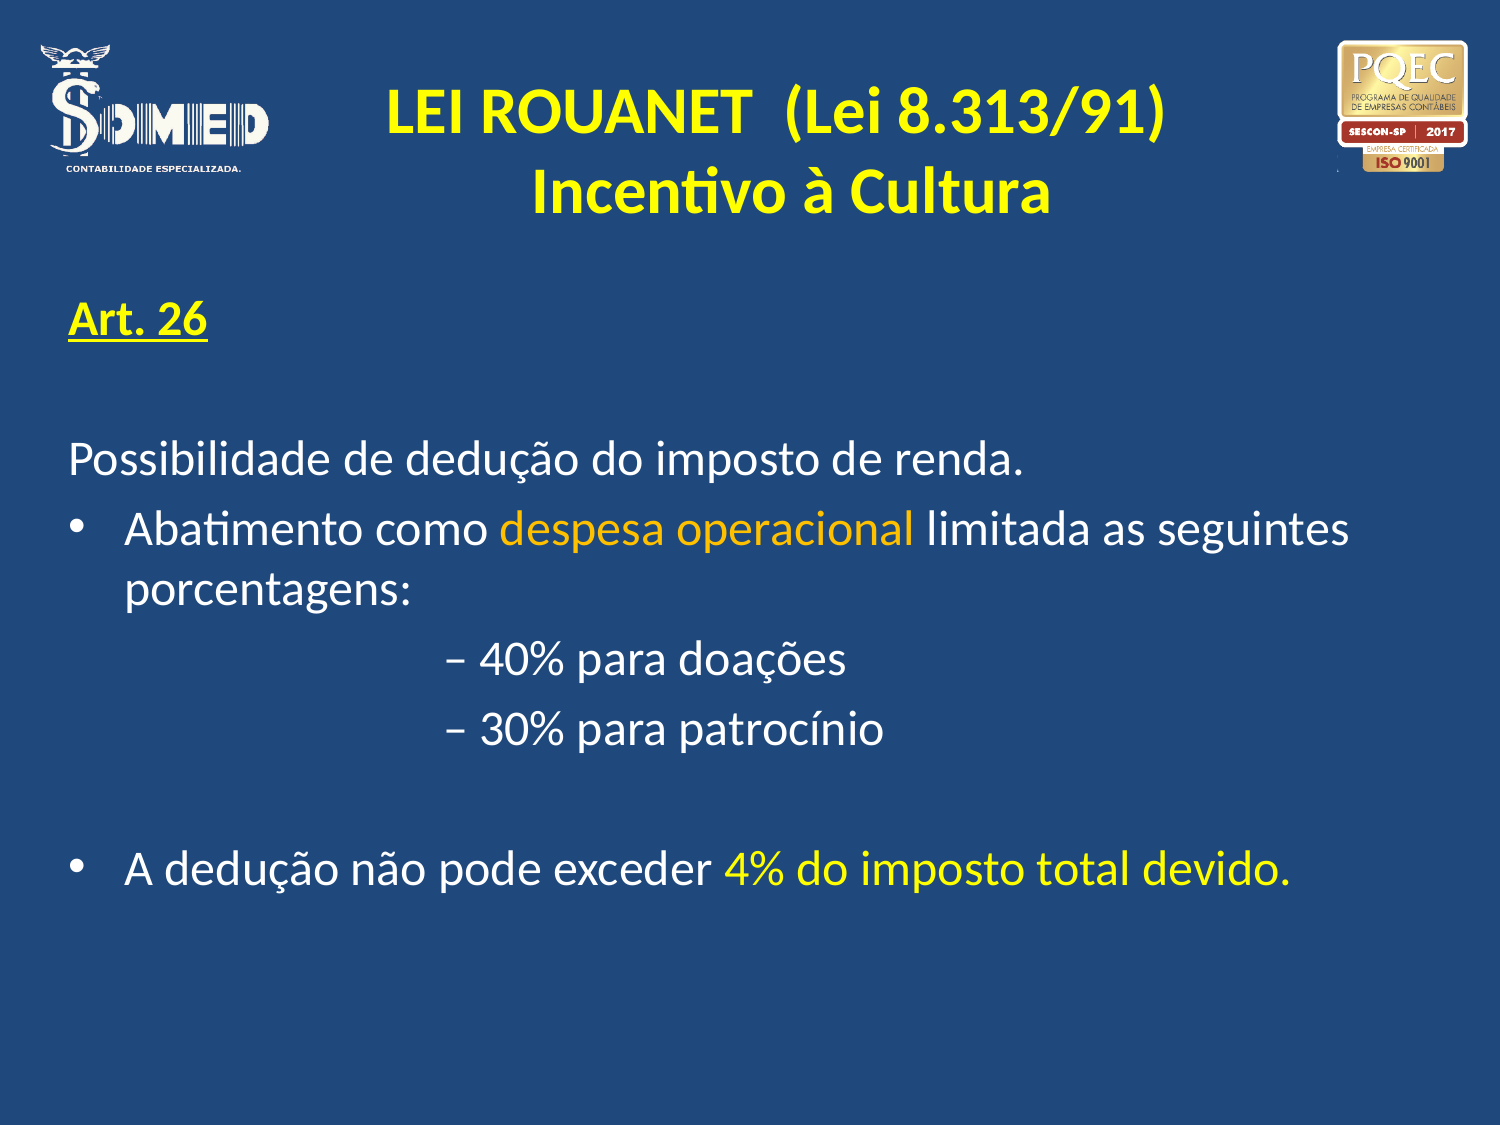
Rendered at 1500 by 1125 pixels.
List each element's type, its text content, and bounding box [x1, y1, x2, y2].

picture [1336, 40, 1468, 172]
list Art. 26 Possibilidade de dedução do imposto de renda. Abatimento como despesa operacional limitada as seguintes porcentagens: – 40% para doações – 30% para patrocínio A dedução não pode exceder 4% do imposto total devido. [53, 208, 1451, 1094]
title LEI ROUANET (Lei 8.313/91) Incentivo à Cultura [117, 53, 1468, 241]
picture [32, 39, 281, 196]
